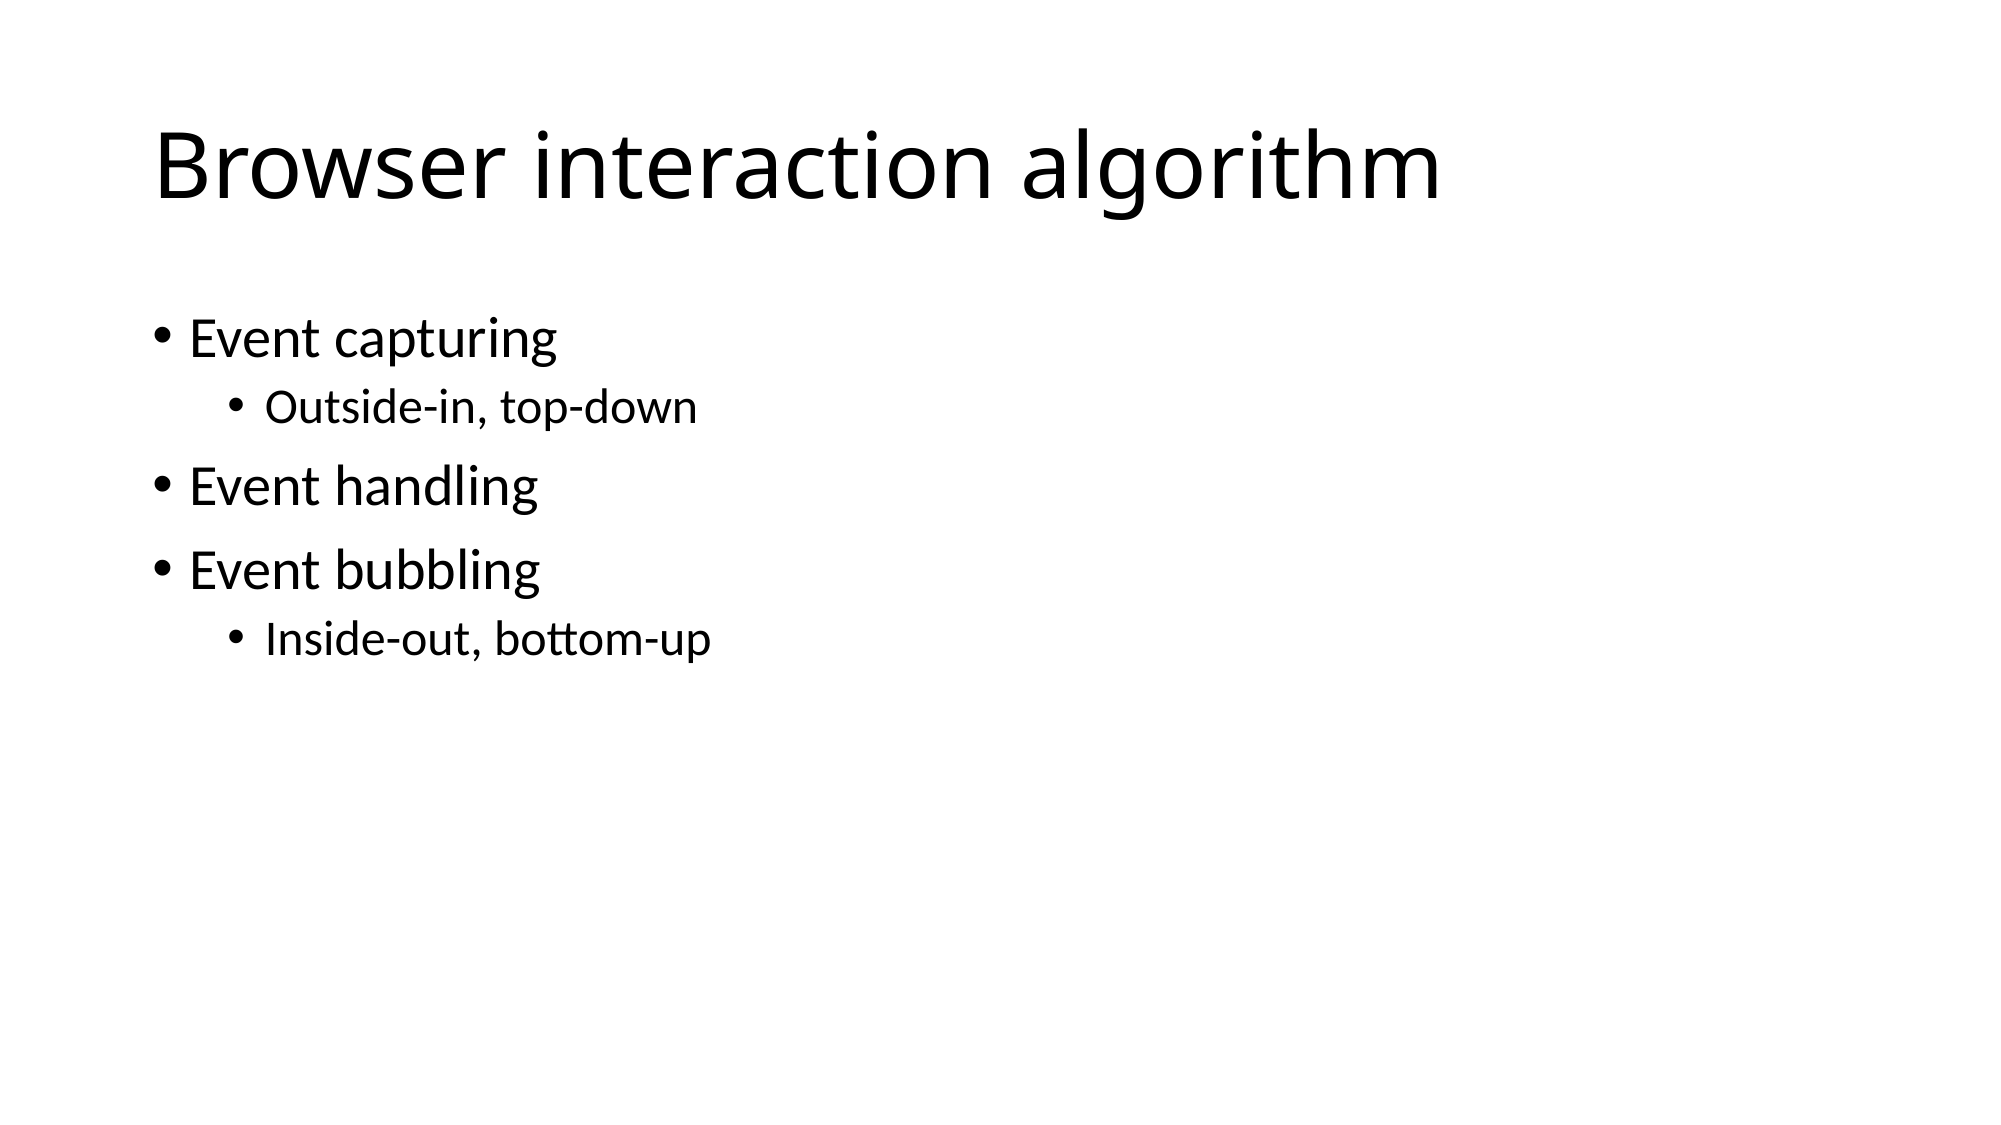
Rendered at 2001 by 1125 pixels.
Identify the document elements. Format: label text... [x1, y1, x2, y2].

title Browser interaction algorithm [137, 59, 1863, 278]
list Event capturing Outside-in, top-down Event handling Event bubbling Inside-out, bottom-up [137, 299, 1863, 1014]
